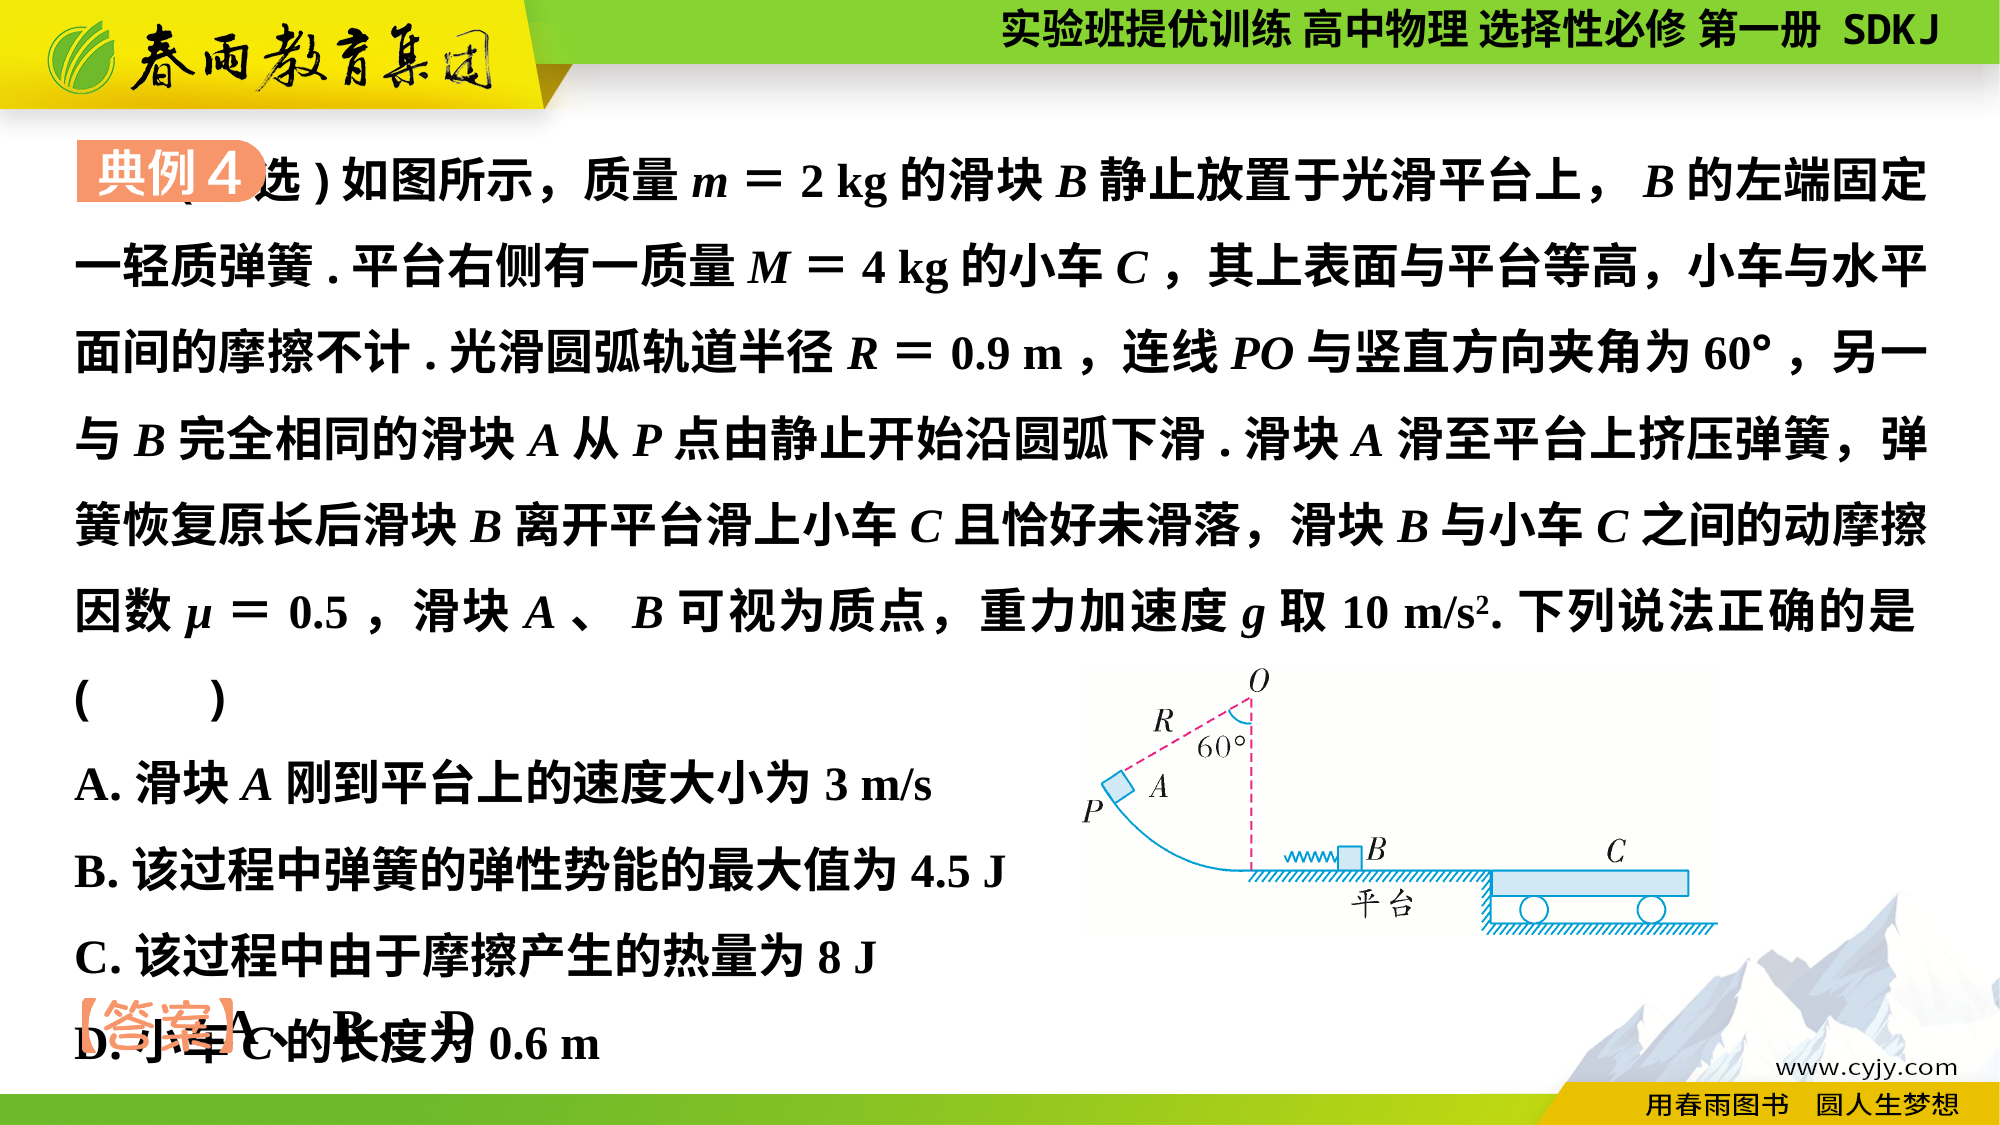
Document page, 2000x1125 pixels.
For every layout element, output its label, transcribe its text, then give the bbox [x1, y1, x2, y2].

picture [0, 0, 2000, 1125]
list (多选)如图所示，质量m＝2 kg的滑块B静止放置于光滑平台上，B的左端固定一轻质弹簧.平台右侧有一质量M＝4 kg的小车C，其上表面与平台等高，小车与水平面间的摩擦不计.光滑圆弧轨道半径R＝0.9 m，连线PO与竖直方向夹角为60°，另一与B完全相同的滑块A从P点由静止开始沿圆弧下滑.滑块A滑至平台上挤压弹簧，弹簧恢复原长后滑块B离开平台滑上小车C且恰好未滑落，滑块B与小车C之间的动摩擦因数μ＝0.5，滑块A、B可视为质点，重力加速度g取10 m/s2.下列说法正确的是( ) A.滑块A刚到平台上的速度大小为3 m/s B.该过程中弹簧的弹性势能的最大值为4.5 J C.该过程中由于摩擦产生的热量为8 J D.小车C的长度为0.6 m [59, 113, 1944, 1000]
text_box A、B、D [207, 987, 491, 1063]
